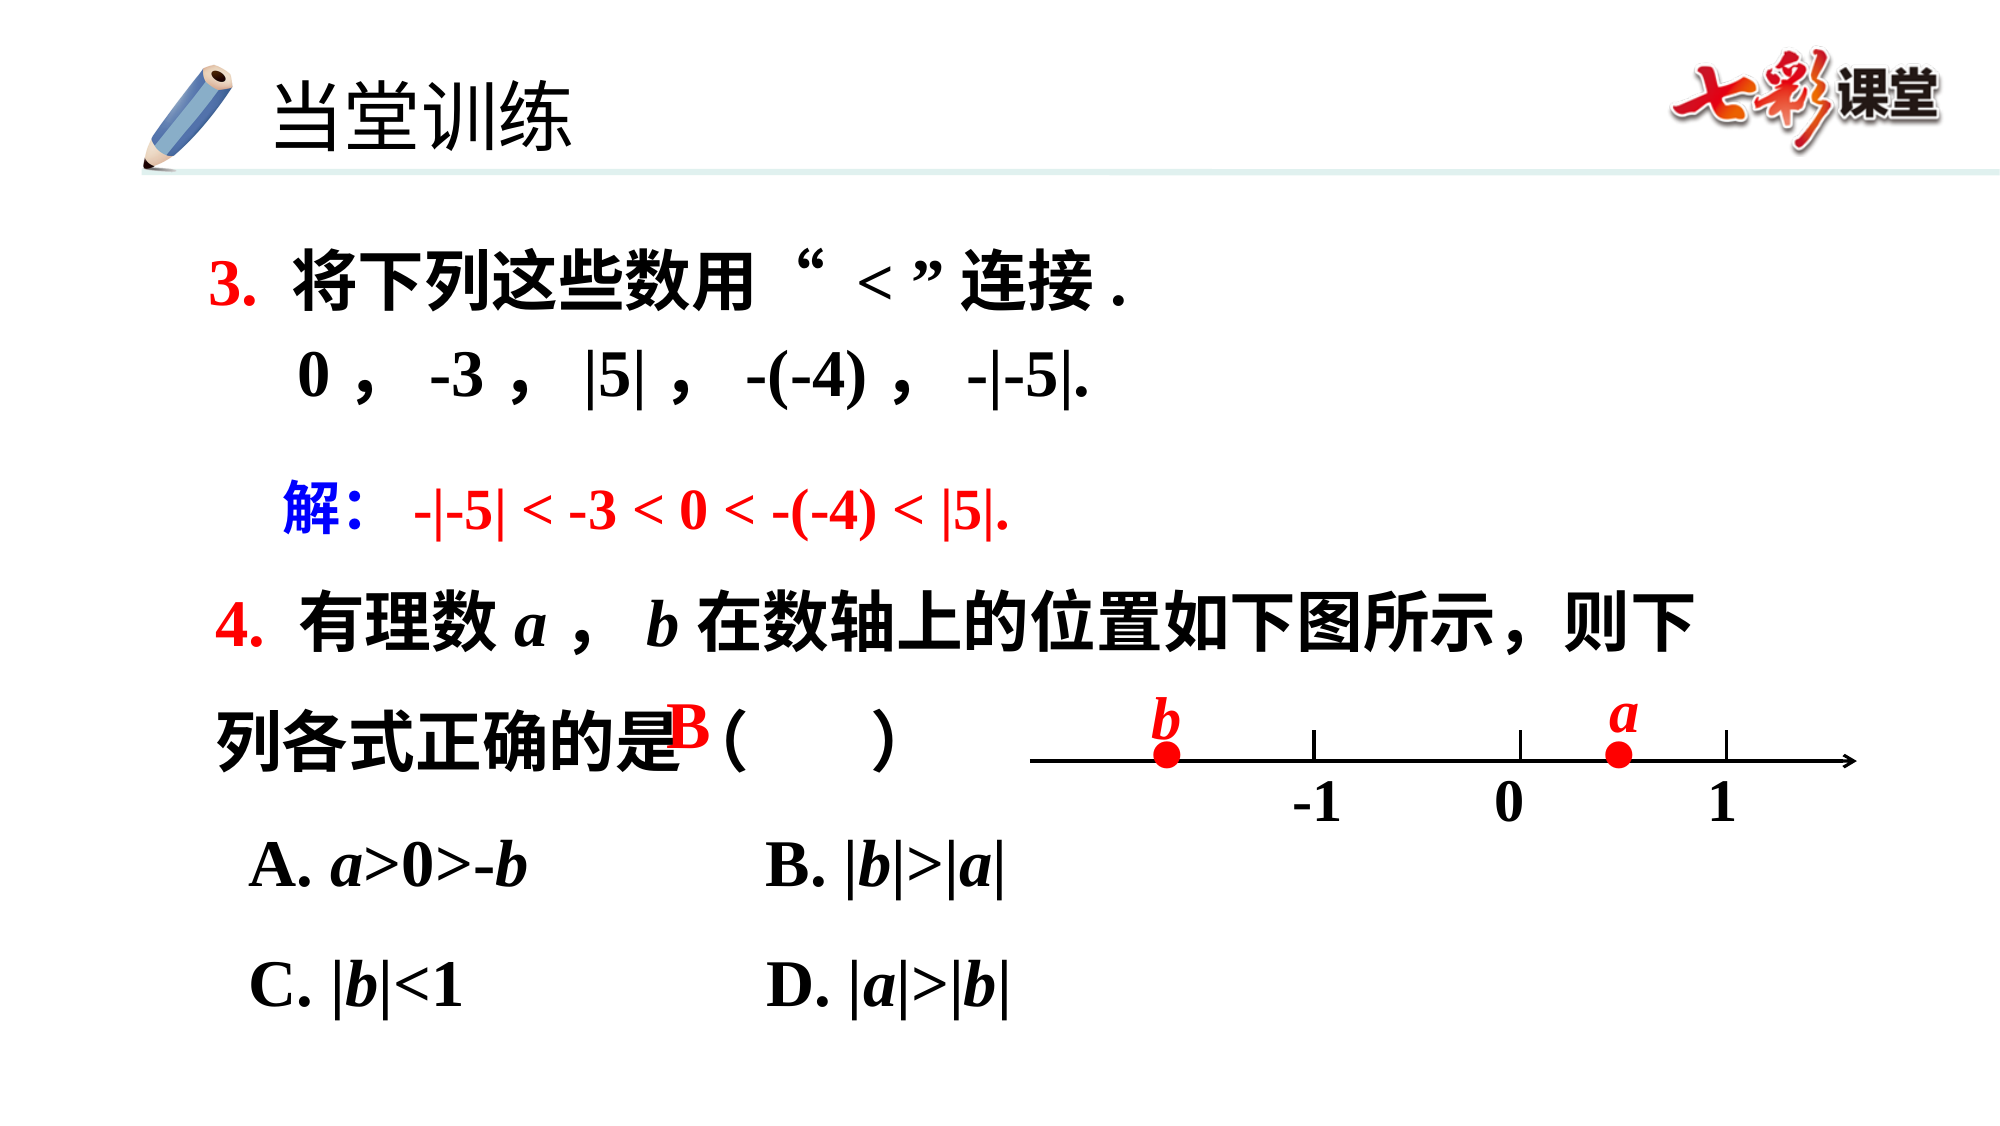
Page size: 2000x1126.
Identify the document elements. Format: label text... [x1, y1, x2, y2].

picture [1666, 42, 1948, 157]
text_box 4. 有理数a，b在数轴上的位置如下图所示，则下列各式正确的是（ ） A. a>0>-b B. |b|>|a| C. |b|<1 D. |a|>|b| [195, 529, 1781, 1030]
text_box 0，-3，|5|，-(-4)，-|-5|. [277, 319, 1373, 420]
text_box B [646, 671, 712, 772]
text_box 解：-|-5| < -3 < 0 < -(-4) < |5|. [262, 426, 1527, 552]
picture [133, 42, 242, 195]
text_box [1029, 592, 1902, 842]
text_box 3. 将下列这些数用“ < ”连接. [188, 189, 1940, 329]
